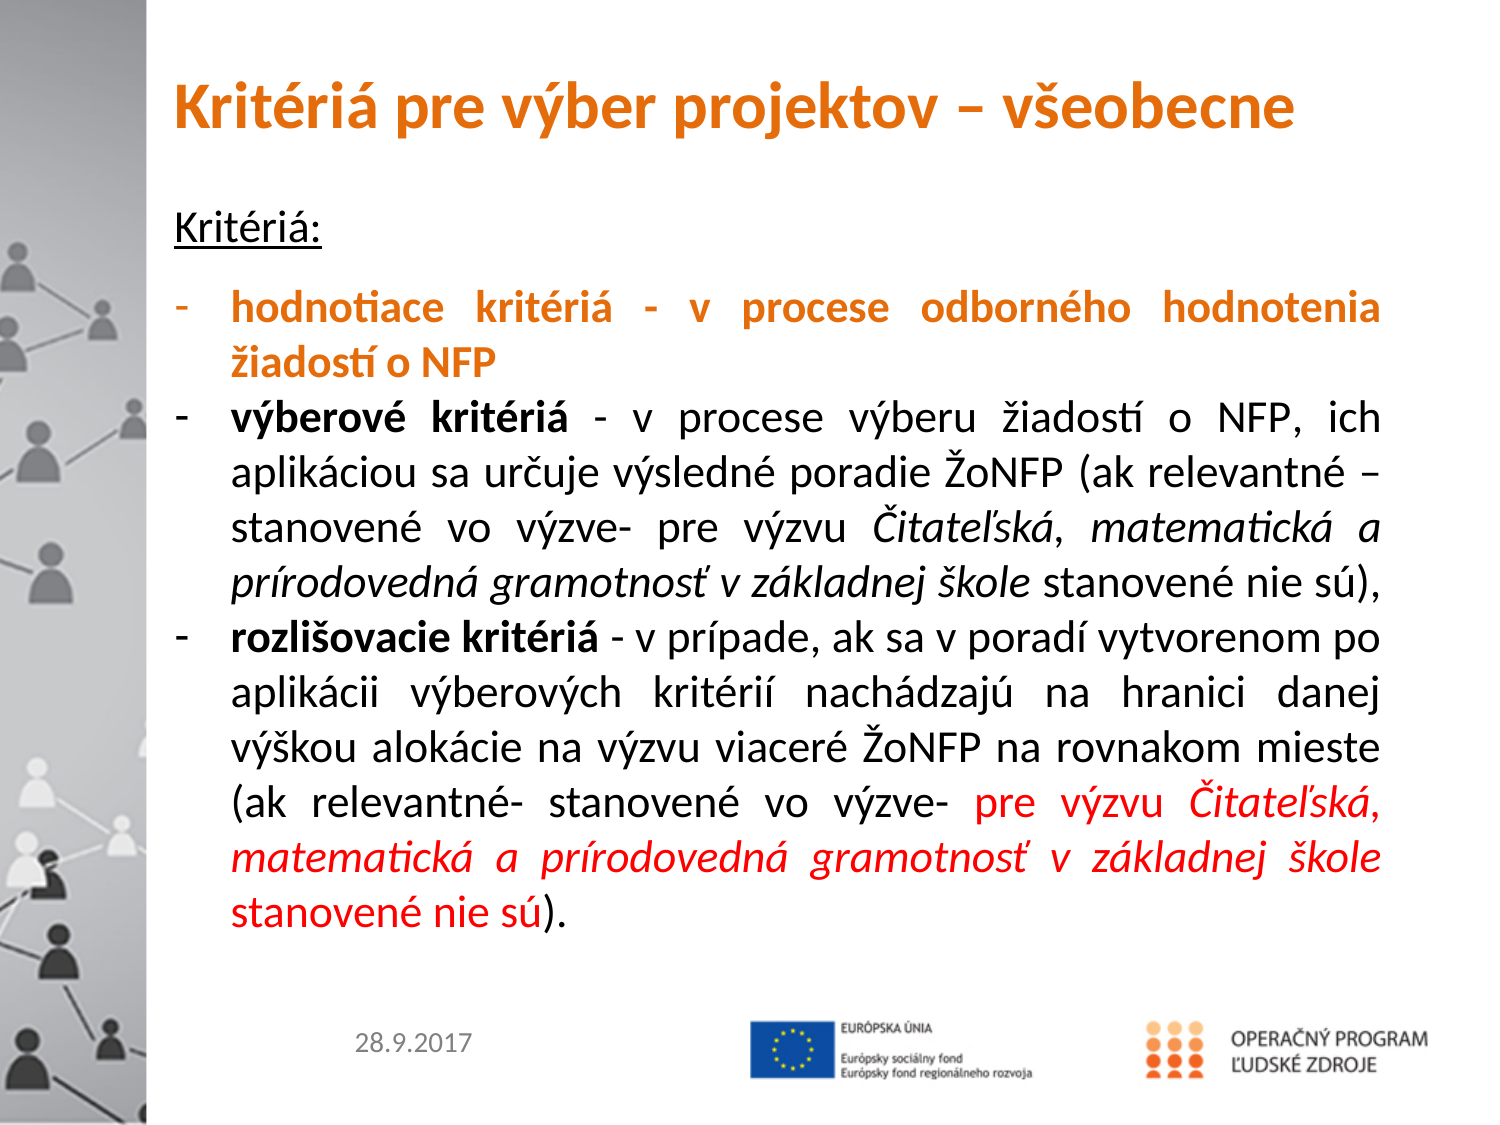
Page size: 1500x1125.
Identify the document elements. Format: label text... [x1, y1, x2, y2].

text_box 28.9.2017 [171, 1015, 488, 1066]
list Kritériá pre výber projektov – všeobecne Kritériá: hodnotiace kritériá - v procese odborného hodnotenia žiadostí o NFP výberové kritériá - v procese výberu žiadostí o NFP, ich aplikáciou sa určuje výsledné poradie ŽoNFP (ak relevantné – stanovené vo výzve- pre výzvu Čitateľská, matematická a prírodovedná gramotnosť v základnej škole stanovené nie sú), rozlišovacie kritériá - v prípade, ak sa v poradí vytvorenom po aplikácii výberových kritérií nachádzajú na hranici danej výškou alokácie na výzvu viaceré ŽoNFP na rovnakom mieste (ak relevantné- stanovené vo výzve- pre výzvu Čitateľská, matematická a prírodovedná gramotnosť v základnej škole stanovené nie sú). [159, 54, 1398, 1000]
picture [0, 0, 1500, 1125]
